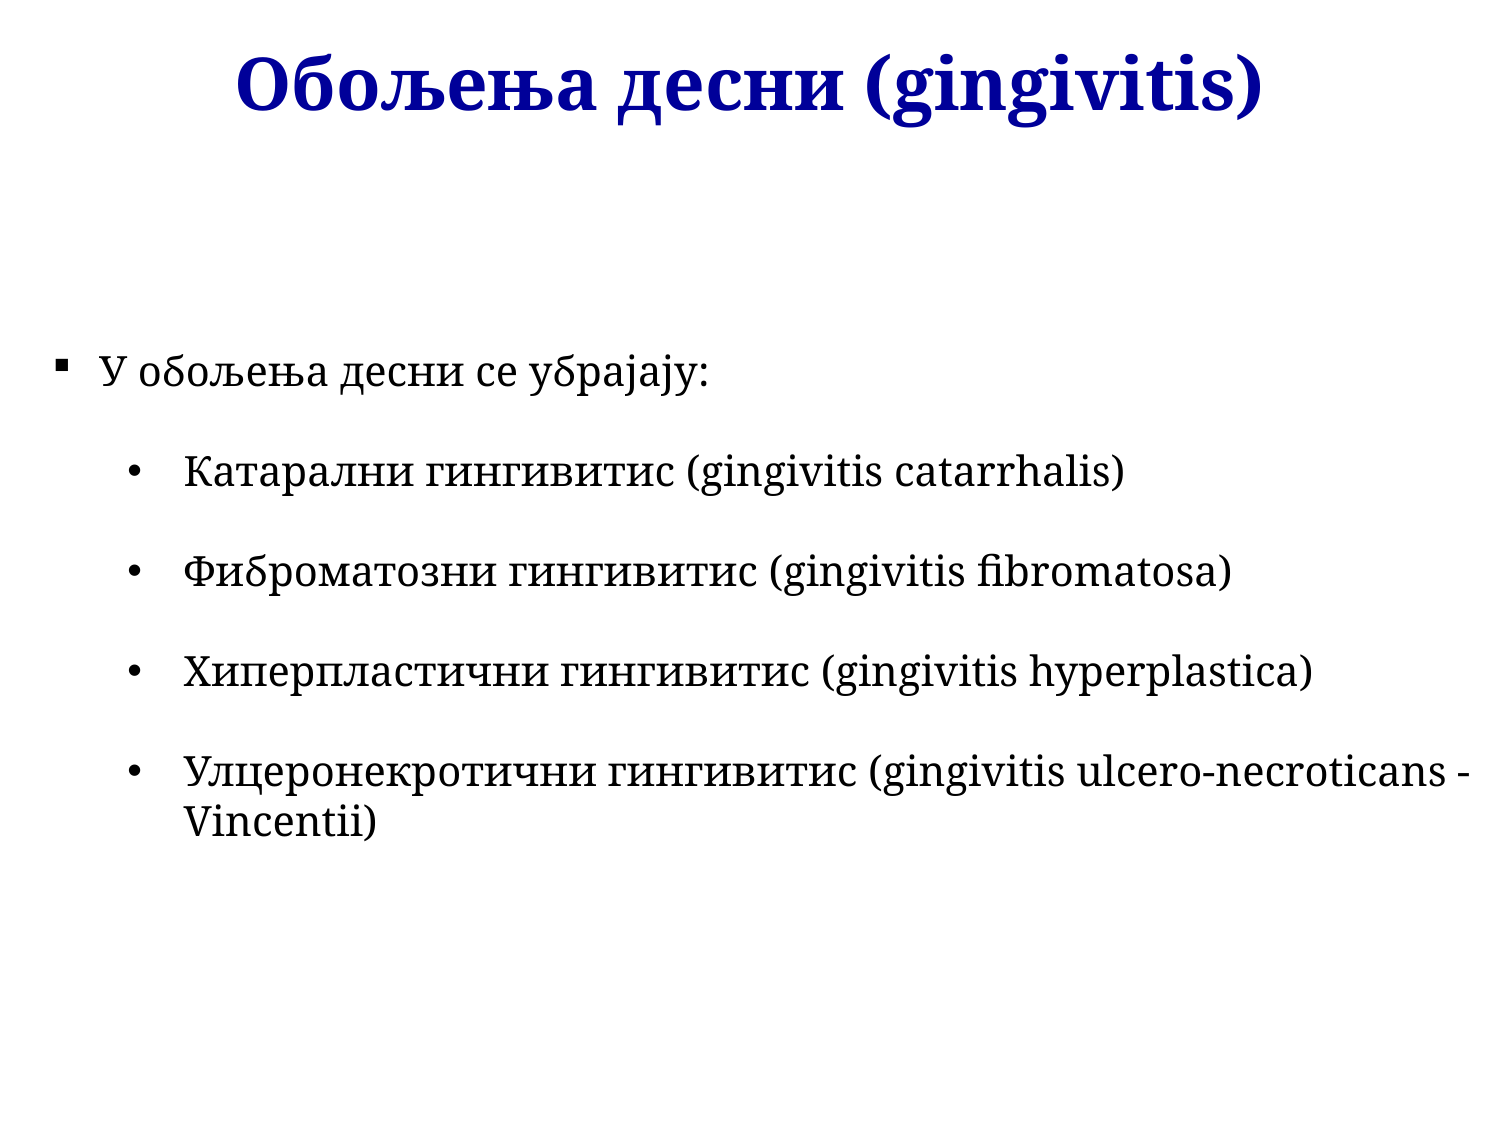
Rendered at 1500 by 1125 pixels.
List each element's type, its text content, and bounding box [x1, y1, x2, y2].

text_box У обољења десни се убрајају: Катарални гингивитис (gingivitis catarrhalis) Фиброматозни гингивитис (gingivitis fibromatosa) Хиперпластични гингивитис (gingivitis hyperplastica) Улцеронекротични гингивитис (gingivitis ulcero-necroticans - Vincentii) [37, 187, 1488, 1125]
text_box Обољења десни (gingivitis) [0, 12, 1500, 151]
